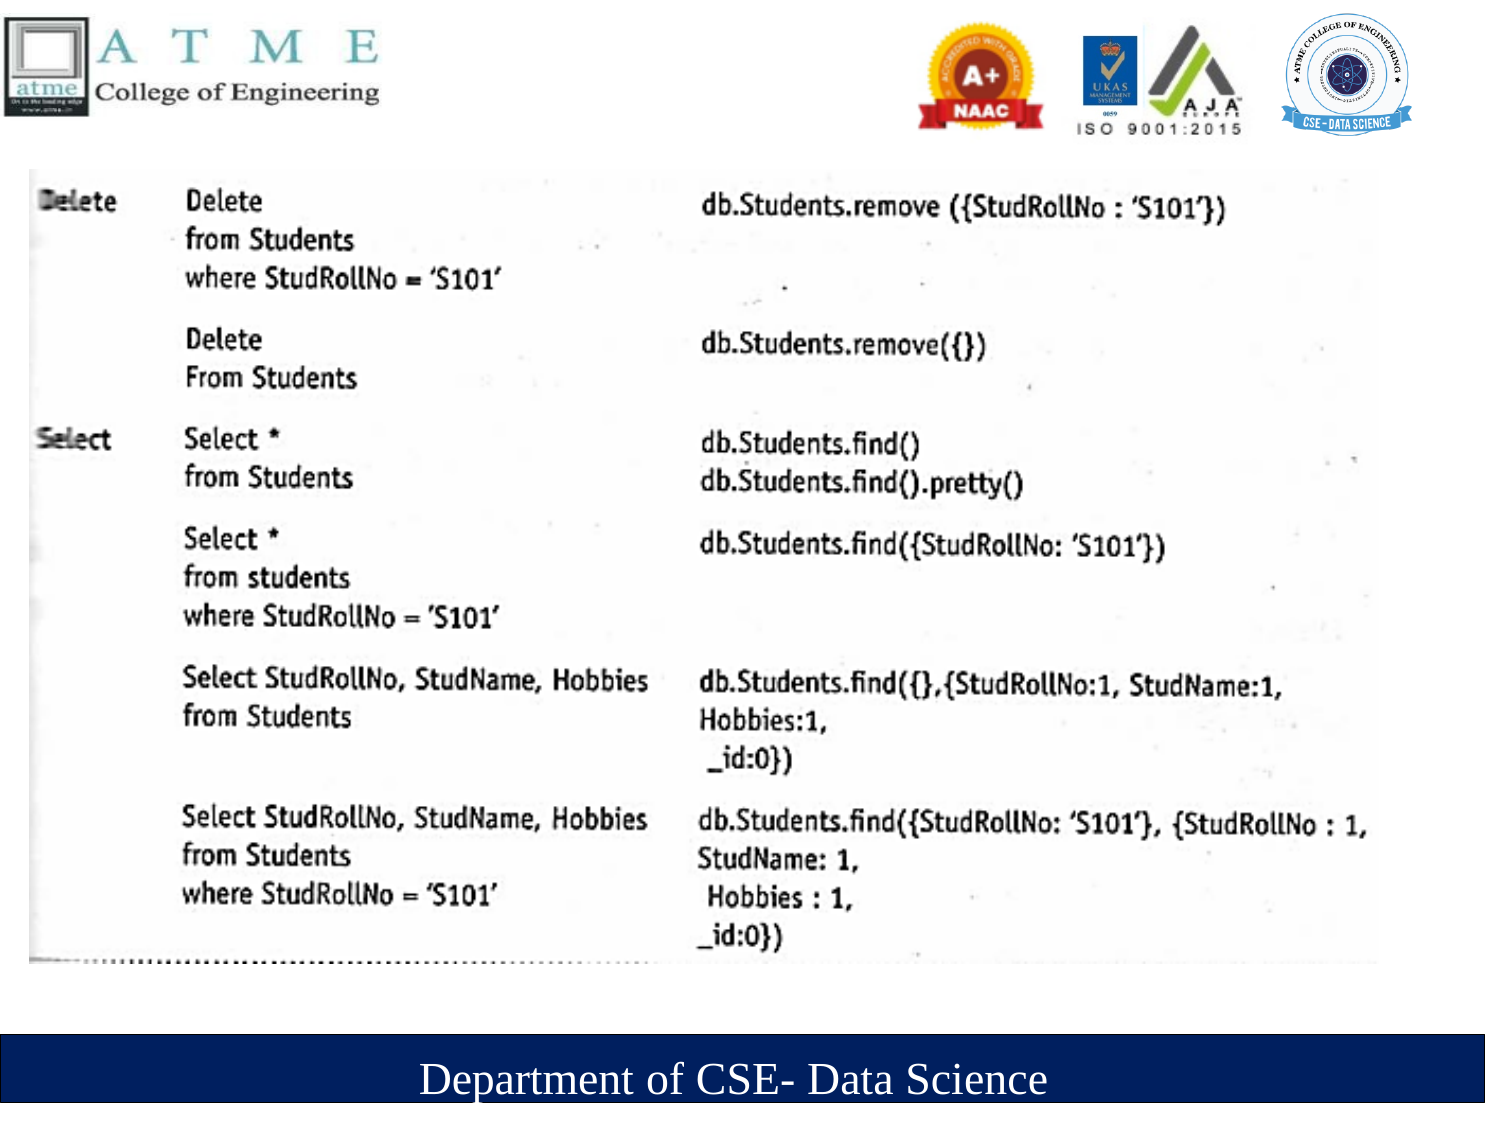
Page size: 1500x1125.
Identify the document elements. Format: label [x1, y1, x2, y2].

text_box [1061, 16, 1256, 146]
picture [0, 13, 383, 121]
picture [903, 20, 1058, 151]
picture [1281, 9, 1412, 140]
text_box [0, 1033, 1486, 1104]
picture [29, 169, 1379, 965]
